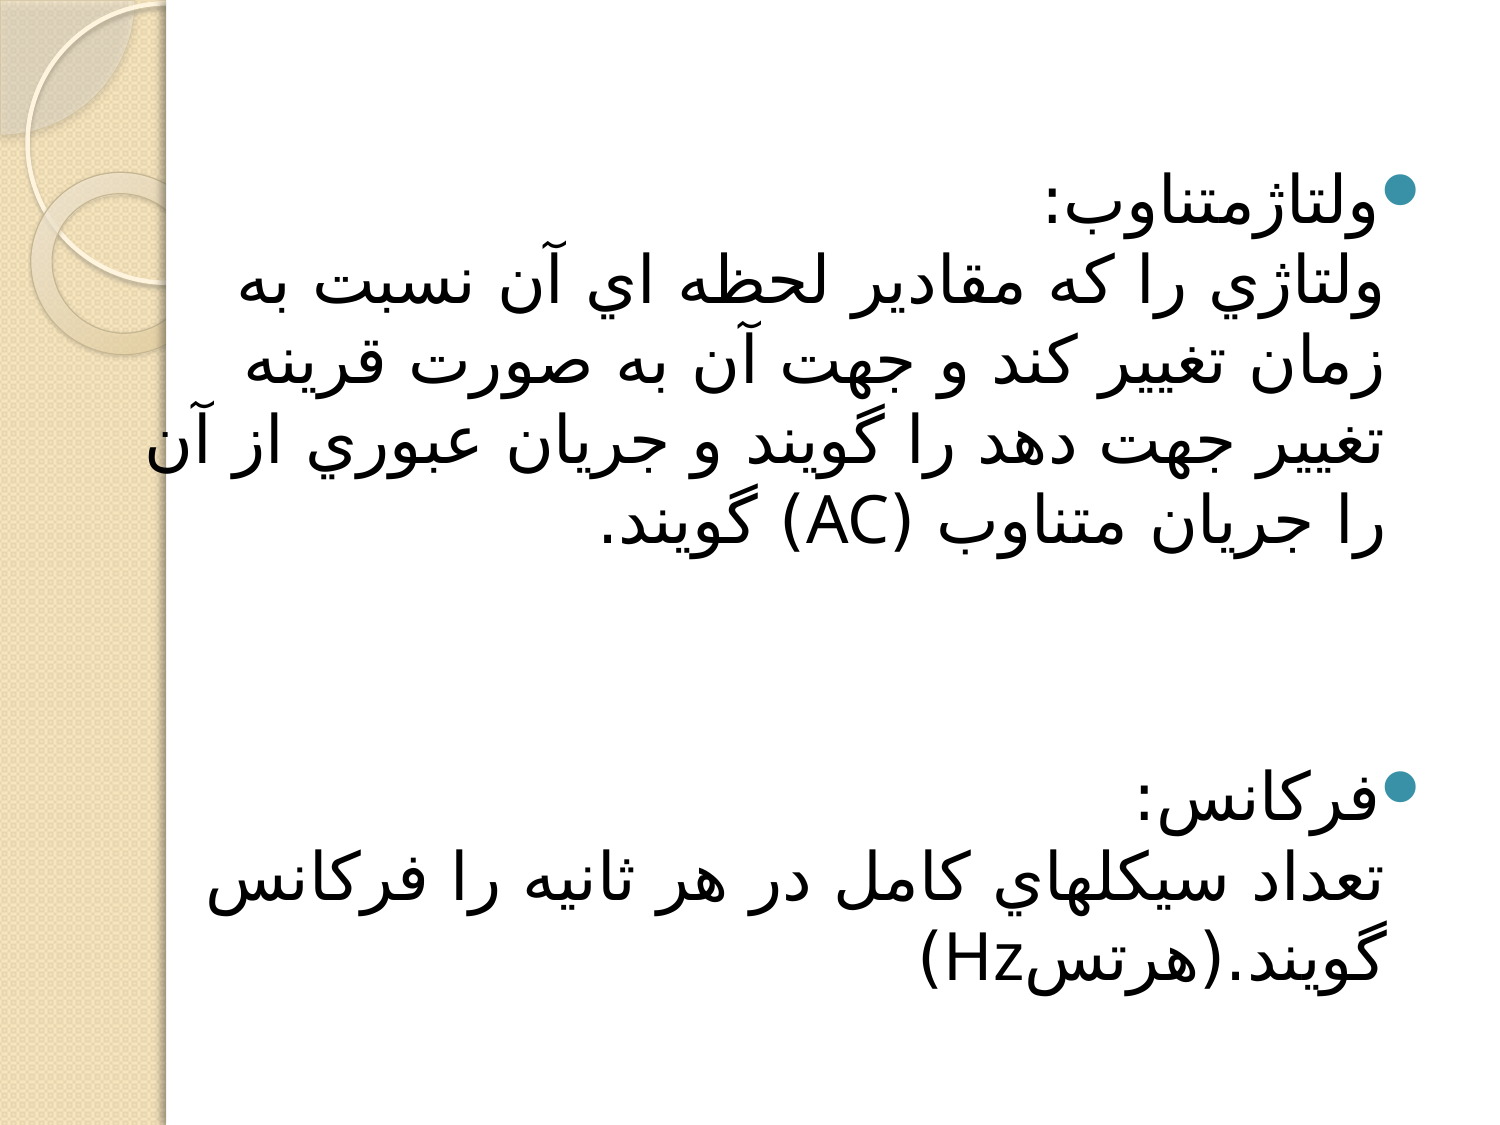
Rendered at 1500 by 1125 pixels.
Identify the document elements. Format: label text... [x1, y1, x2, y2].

list ولتاژمتناوب: ولتاژي را كه مقادير لحظه اي آن نسبت به زمان تغيير كند و جهت آن به صورت قرينه تغيير جهت دهد را گويند و جريان عبوري از آن را جريان متناوب (AC) گويند. فركانس: تعداد سيكلهاي كامل در هر ثانيه را فركانس گويند.(هرتسHz) [112, 149, 1463, 1006]
